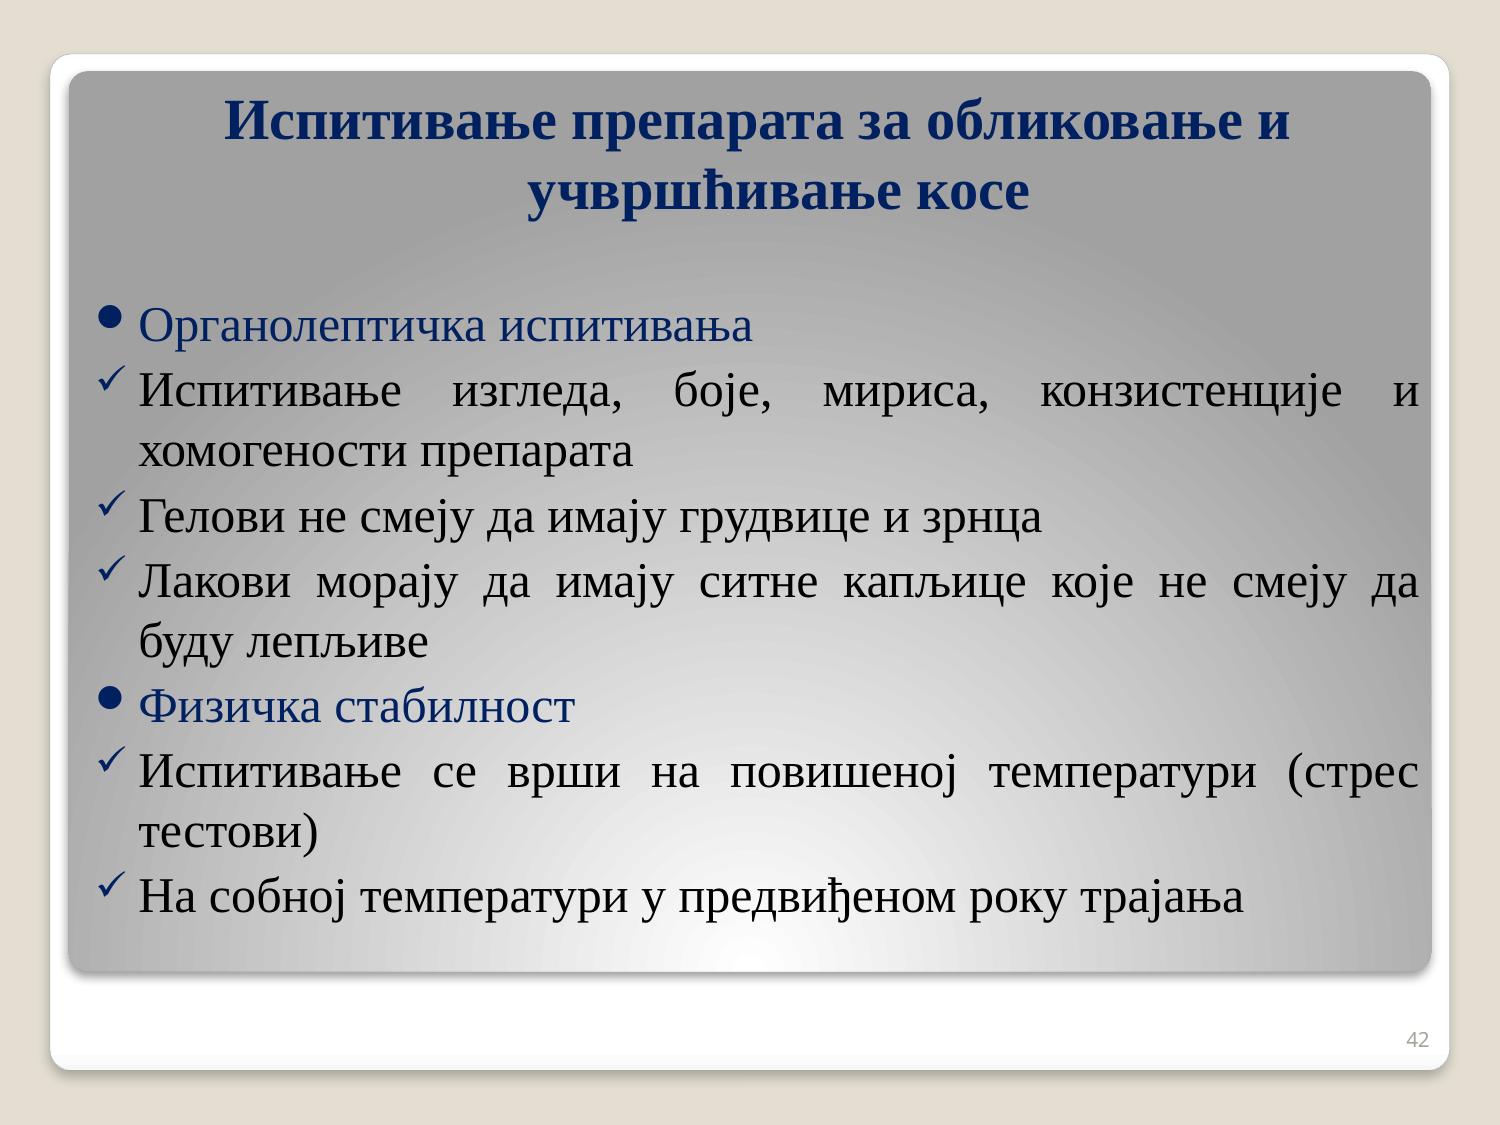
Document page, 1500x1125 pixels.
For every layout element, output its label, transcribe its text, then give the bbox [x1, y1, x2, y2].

slide_number 42 [1369, 1002, 1445, 1063]
list Испитивање препарата за обликовање и учвршћивање косе Органолептичка испитивања Испитивање изгледа, боје, мириса, конзистенције и хомогености препарата Гелови не смеју да имају грудвице и зрнца Лакови морају да имају ситне капљице које не смеју да буду лепљиве Физичка стабилност Испитивање се врши на повишеној температури (стрес тестови) На собној температури у предвиђеном року трајања [64, 66, 1436, 1059]
